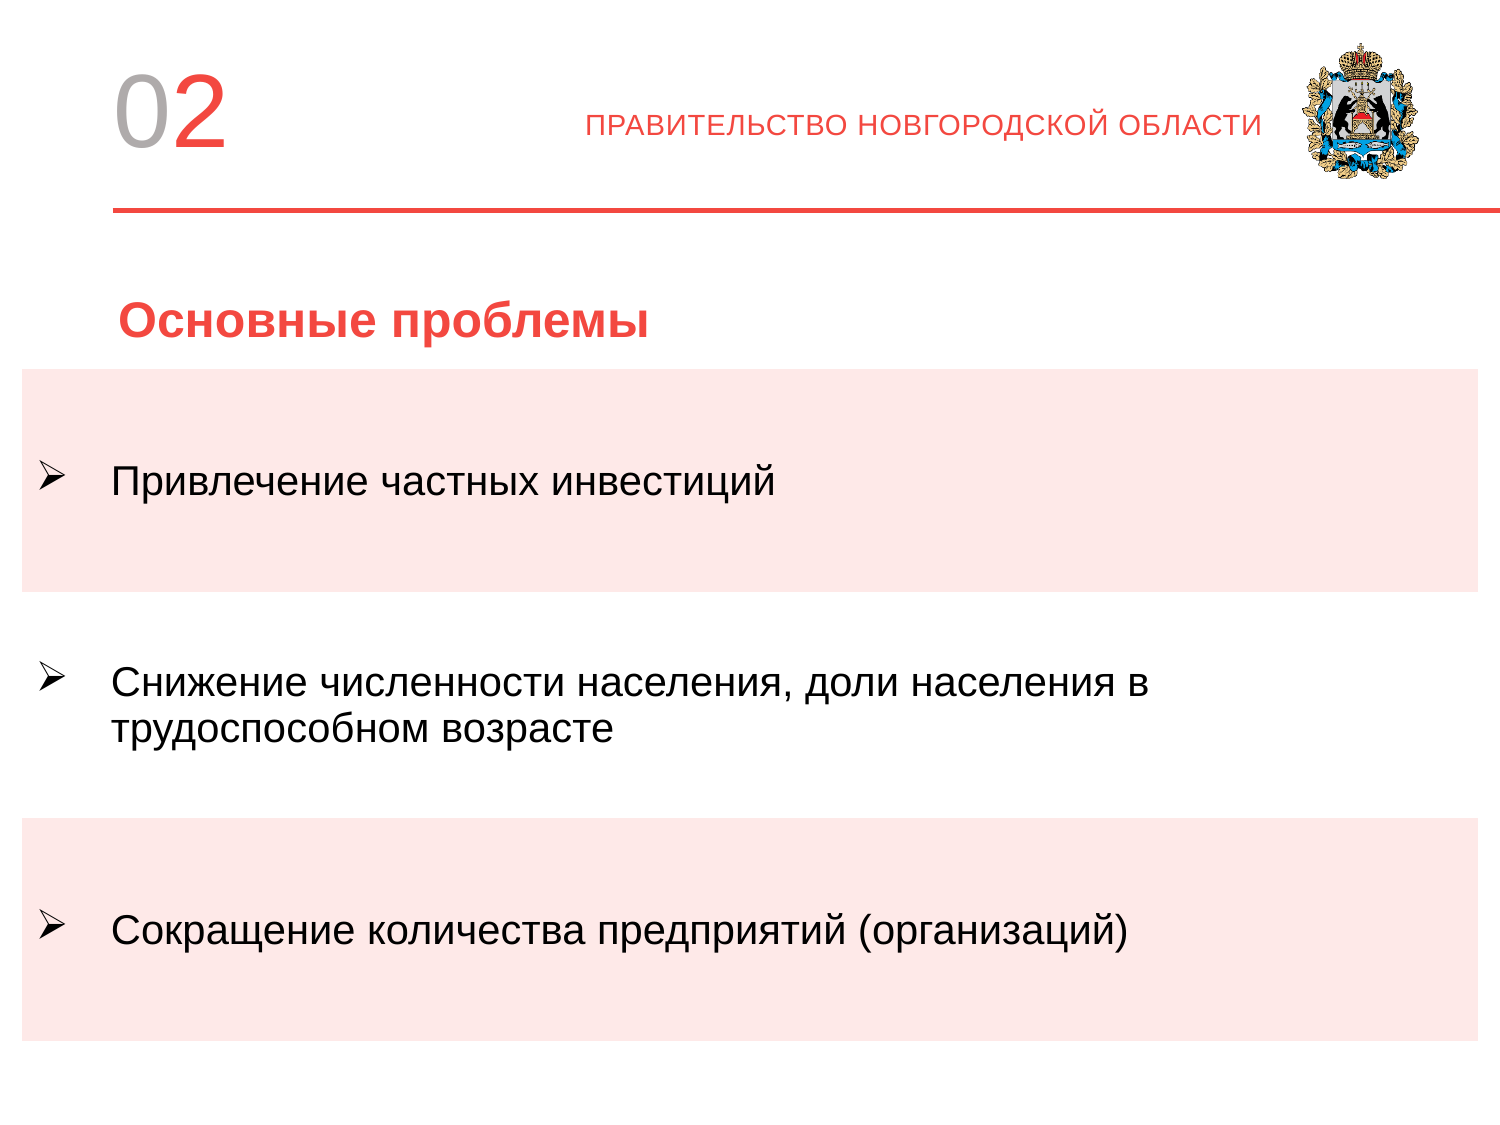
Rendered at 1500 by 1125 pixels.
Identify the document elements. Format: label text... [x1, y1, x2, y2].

table_header Привлечение частных инвестиций [22, 369, 1478, 592]
text_box ПРАВИТЕЛЬСТВО НОВГОРОДСКОЙ ОБЛАСТИ [570, 102, 1302, 147]
table_cell Снижение численности населения, доли населения в трудоспособном возрасте [22, 594, 1478, 817]
table_cell Сокращение количества предприятий (организаций) [22, 818, 1478, 1041]
text_box 02 [98, 36, 312, 177]
picture [1302, 43, 1419, 179]
title Основные проблемы [103, 287, 1398, 367]
